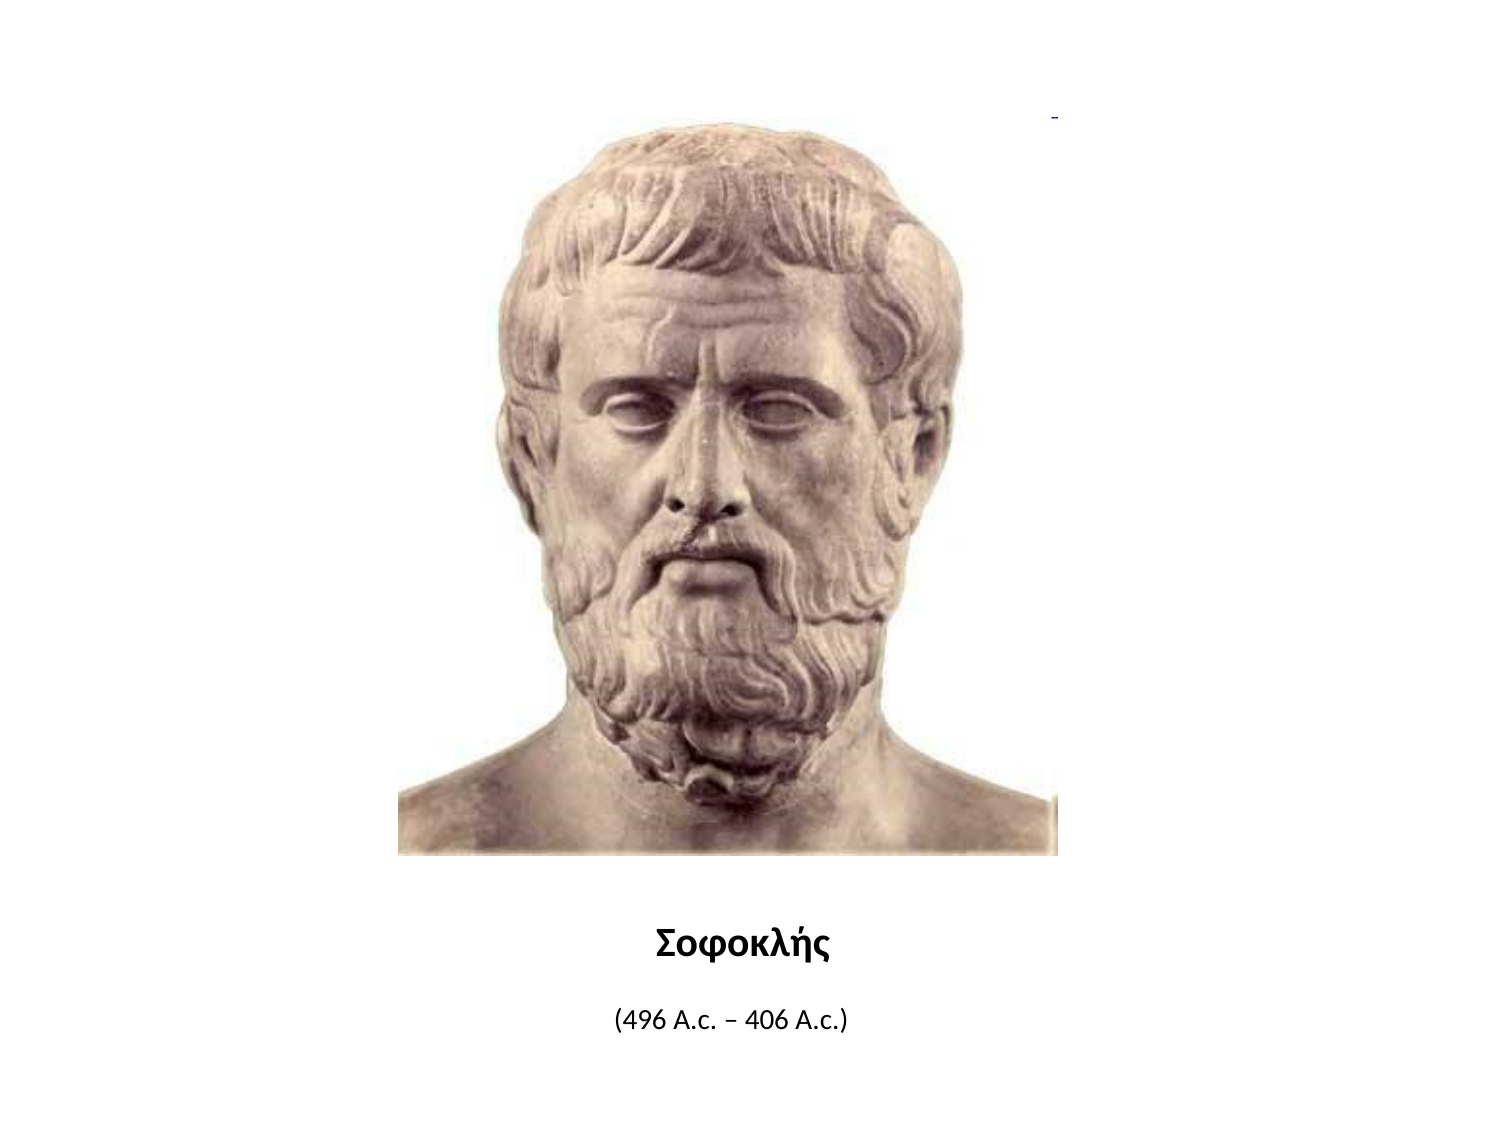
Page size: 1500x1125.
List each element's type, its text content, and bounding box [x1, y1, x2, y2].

picture [398, 116, 1058, 856]
list (496 A.c. – 406 A.c.) [281, 992, 1182, 1125]
title Σοφοκλής [292, 878, 1194, 973]
